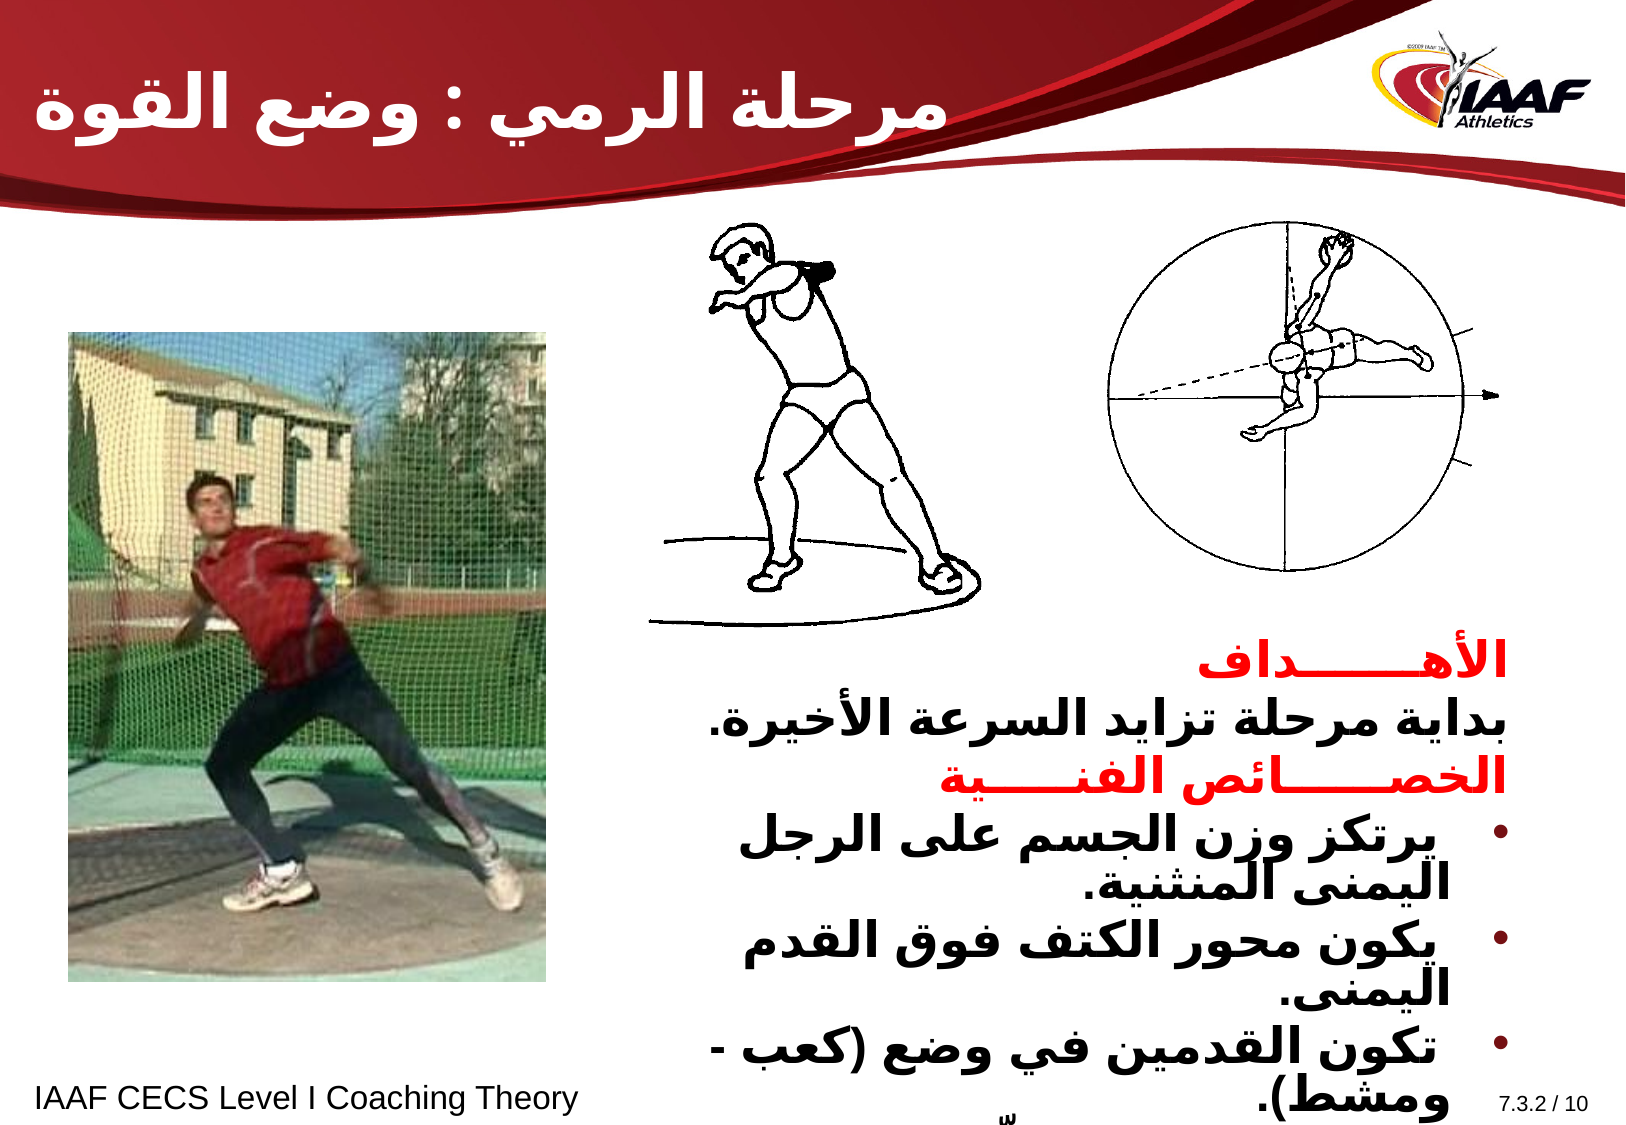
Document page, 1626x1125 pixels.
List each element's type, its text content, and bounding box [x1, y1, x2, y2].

text_box 7.3.2 / 10 [1462, 1082, 1625, 1124]
title مرحلة الرمي : وضع القوة [0, 53, 1001, 158]
picture [0, 0, 1626, 1125]
text_box IAAF CECS Level I Coaching Theory [0, 1068, 662, 1097]
list الأهـــــــداف بداية مرحلة تزايد السرعة الأخيرة. الخصــــــائص الفنـــــية يرتكز وزن الجسم على الرجل اليمنى المنثنية. يكون محور الكتف فوق القدم اليمنى. تكون القدمين في وضع (كعب - ومشط). يكون القرص مرئياّ خلف الجسم ( من الجانب). [598, 639, 1510, 1094]
